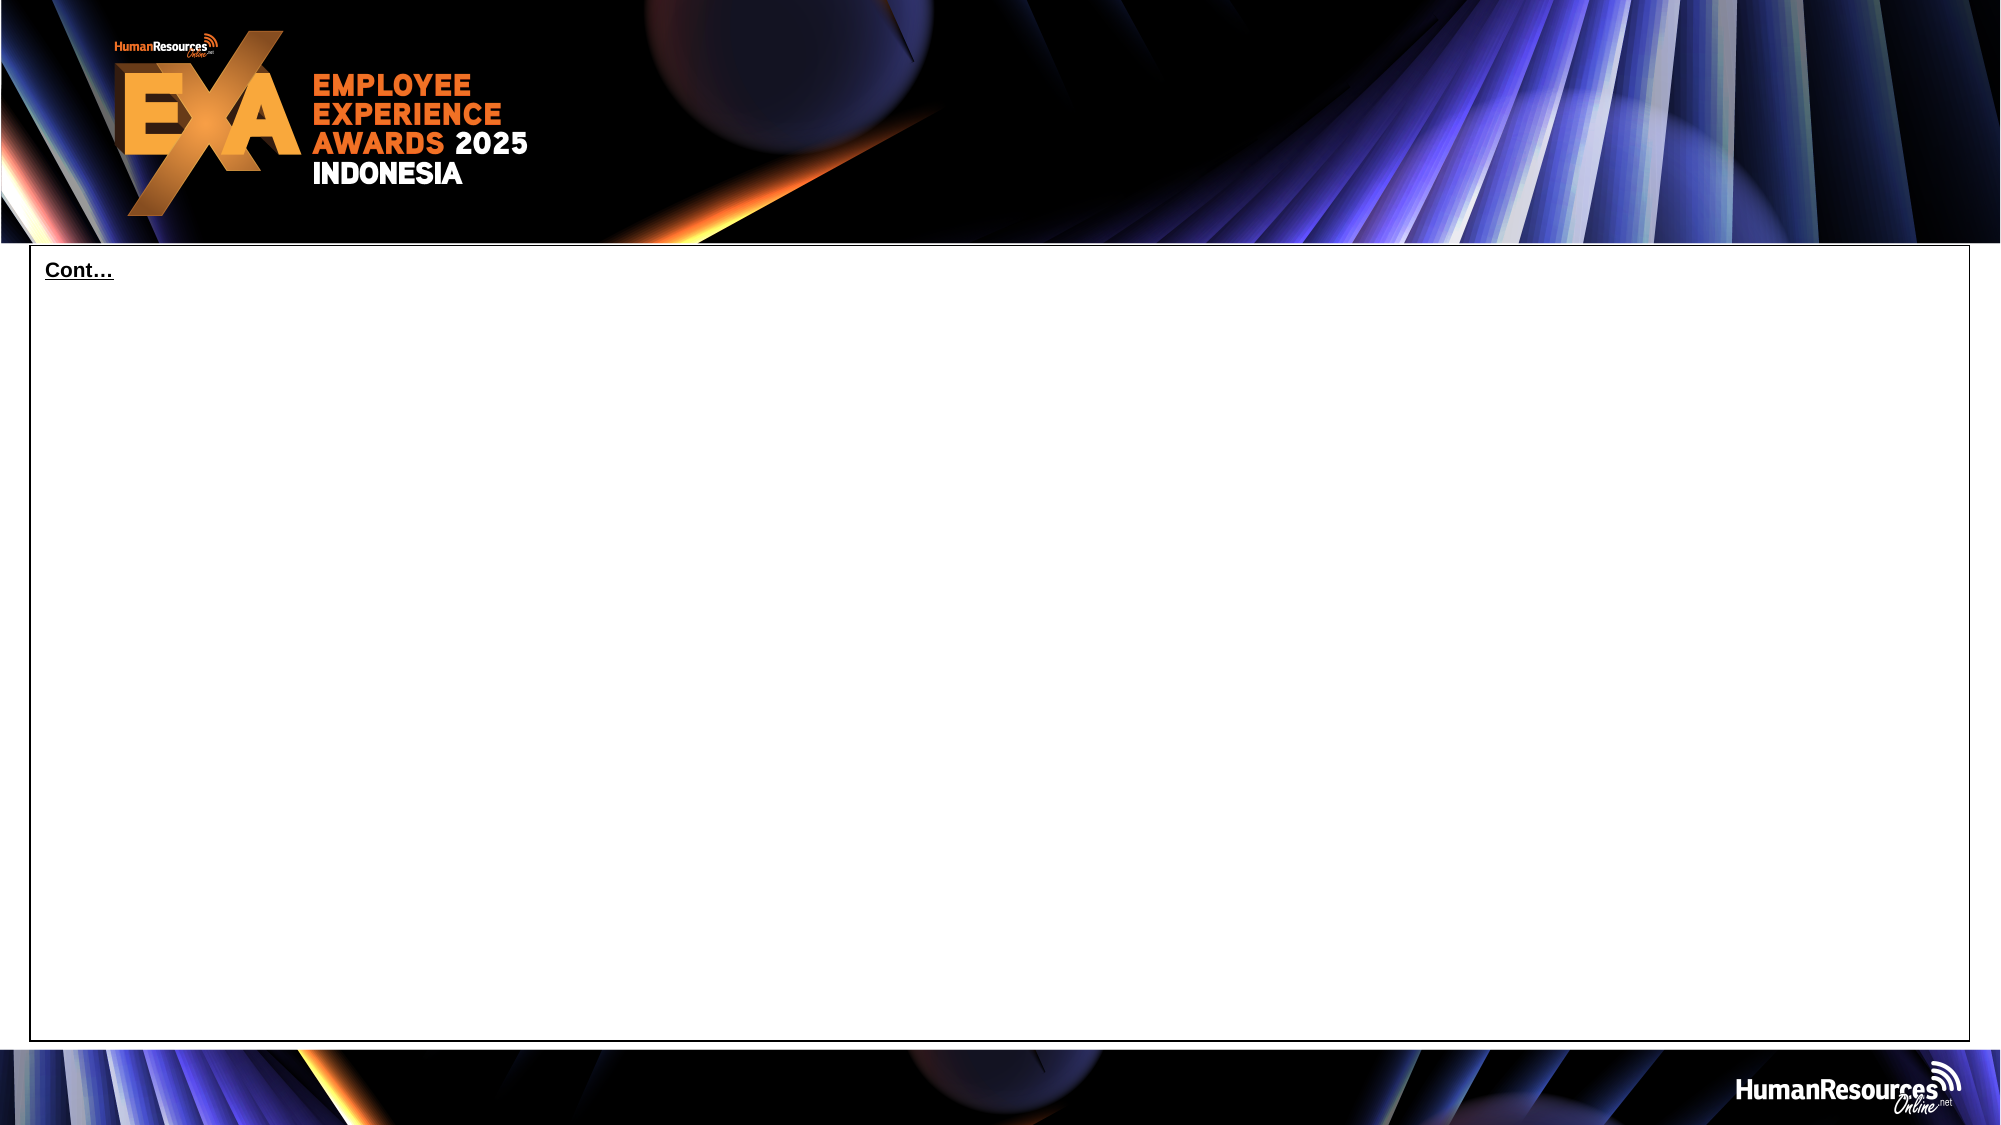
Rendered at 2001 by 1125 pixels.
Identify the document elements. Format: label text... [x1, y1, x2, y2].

text_box Cont… [30, 245, 1970, 1042]
picture [0, 0, 2001, 1125]
